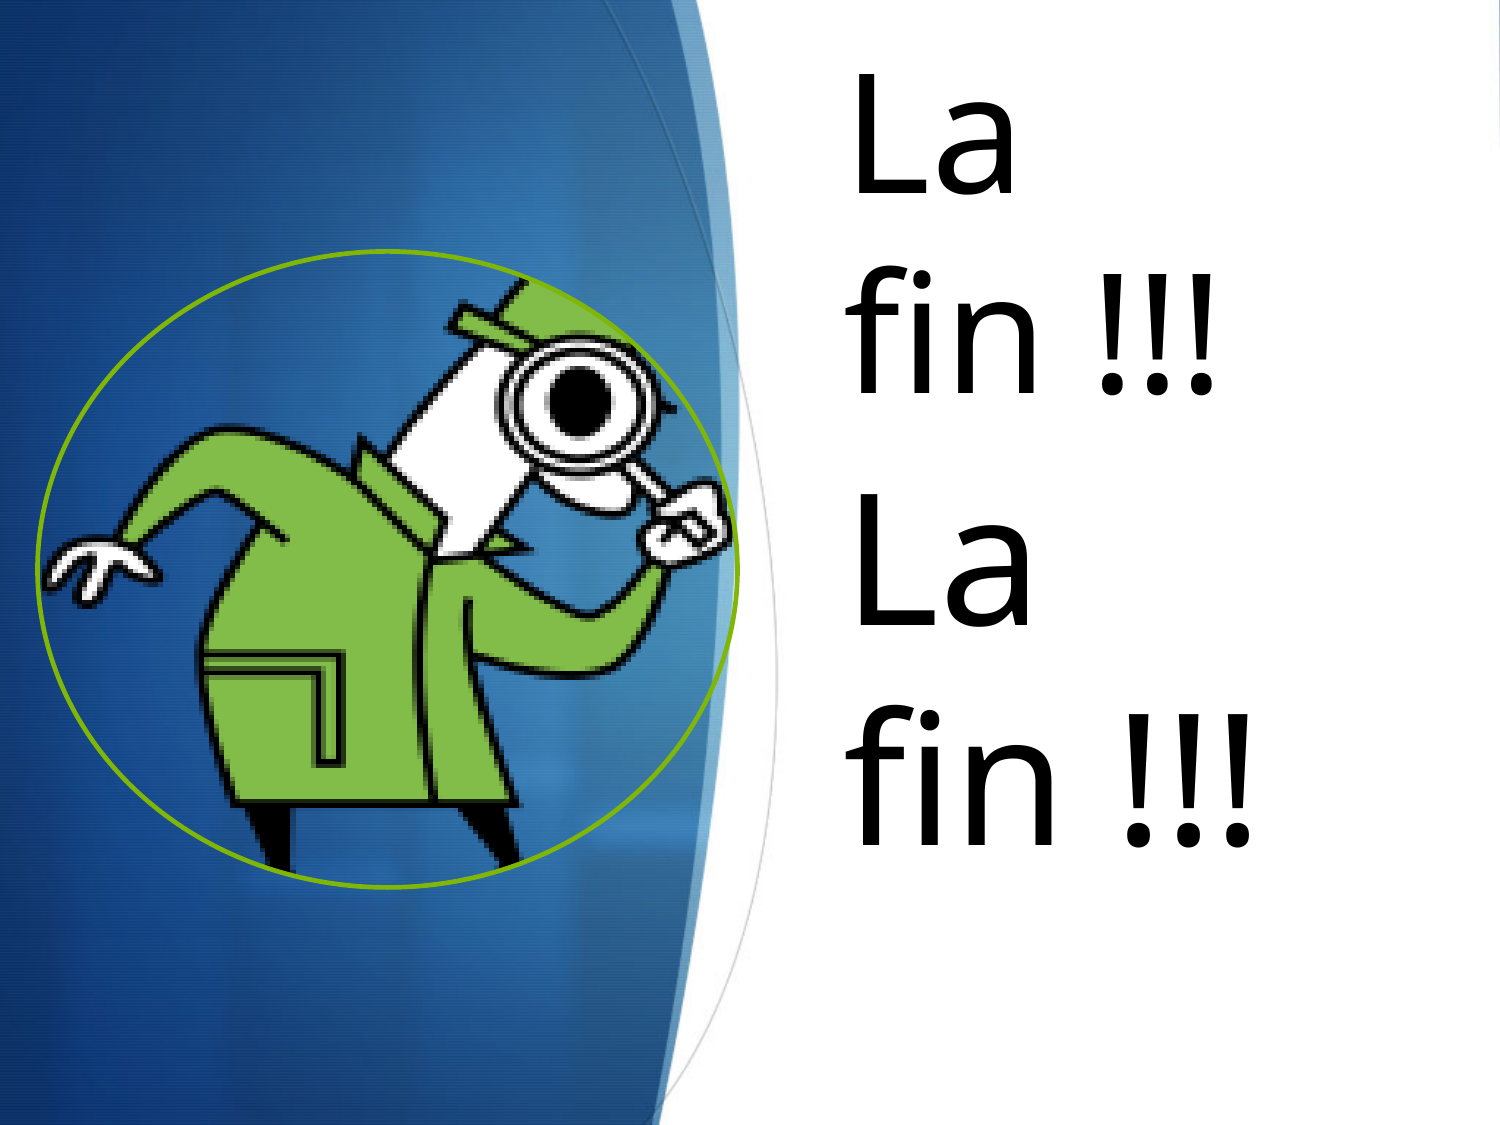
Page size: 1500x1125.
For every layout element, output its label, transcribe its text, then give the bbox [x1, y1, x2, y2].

title La fin !!! [828, 6, 1425, 434]
list La fin !!! [828, 434, 1425, 1010]
picture [0, 0, 1500, 1125]
